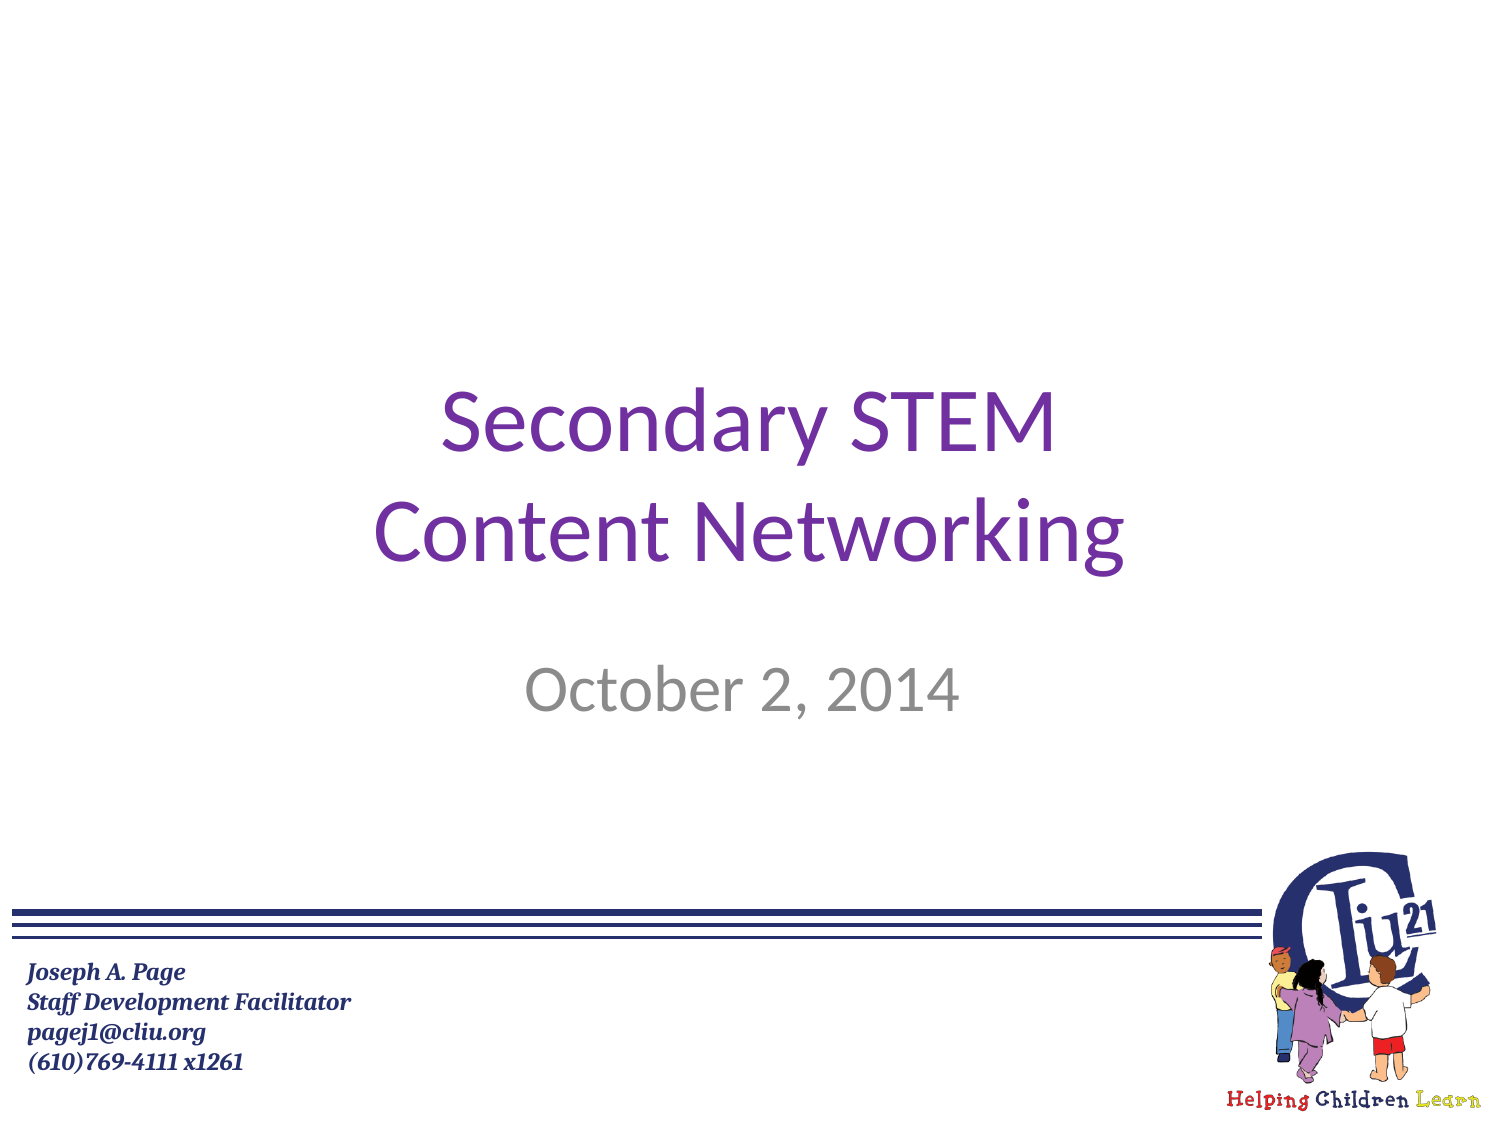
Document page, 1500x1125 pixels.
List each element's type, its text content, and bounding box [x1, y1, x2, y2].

title Secondary STEM Content Networking [112, 349, 1388, 591]
subtitle October 2, 2014 [225, 637, 1275, 909]
text_box Joseph A. Page Staff Development Facilitator pagej1@cliu.org (610)769-4111 x1261 [12, 947, 579, 1083]
picture [1208, 837, 1500, 1121]
